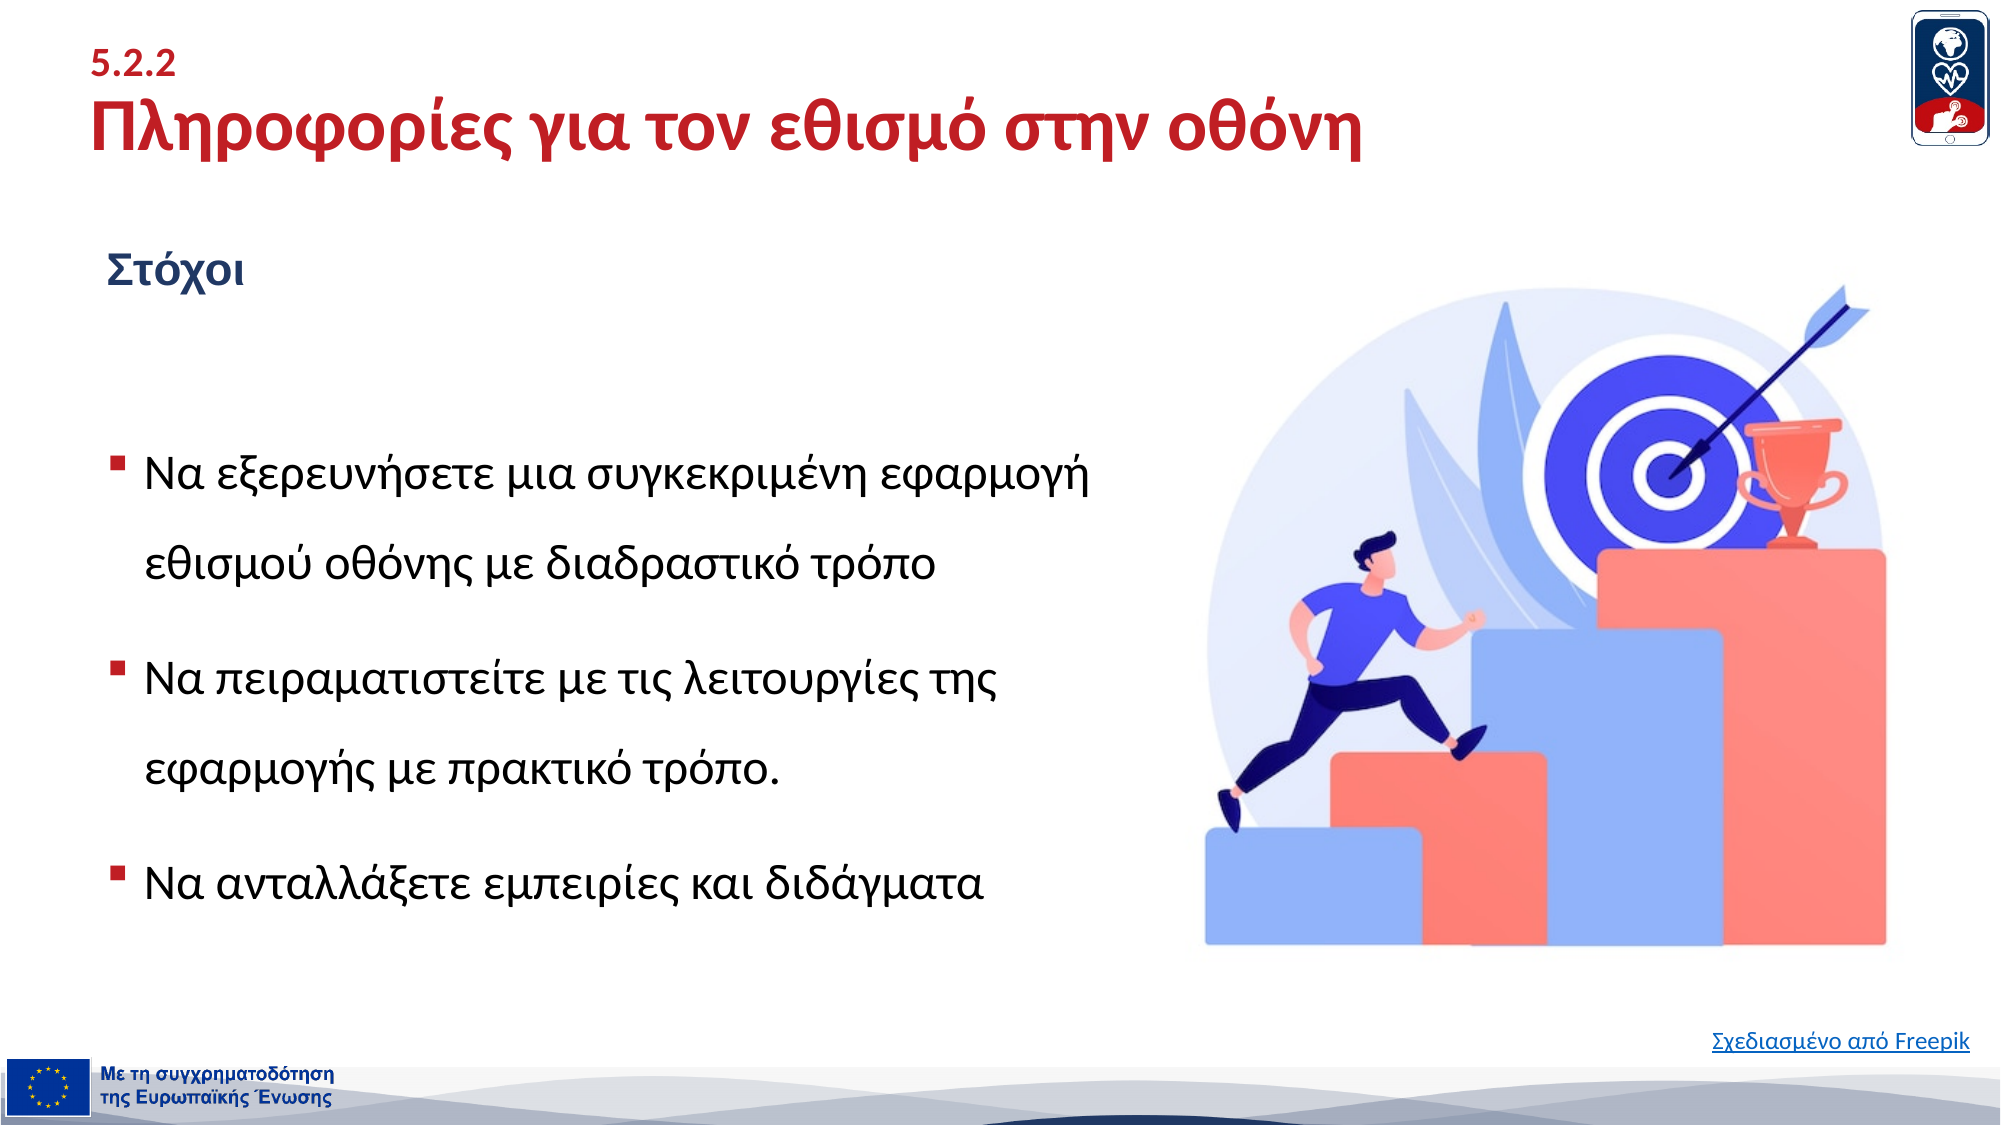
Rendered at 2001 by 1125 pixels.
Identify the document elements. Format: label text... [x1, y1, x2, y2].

title 5.2.2 Πληροφορίες για τον εθισμό στην οθόνη [75, 30, 1801, 178]
list Να εξερευνήσετε μια συγκεκριμένη εφαρμογή εθισμού οθόνης με διαδραστικό τρόπο Να πειραματιστείτε με τις λειτουργίες της εφαρμογής με πρακτικό τρόπο. Να ανταλλάξετε εμπειρίες και διδάγματα [91, 401, 1093, 971]
picture [1093, 177, 1999, 1054]
text_box Σχεδιασμένο από Freepik [984, 1016, 1985, 1062]
picture [1911, 10, 1990, 146]
picture [0, 1054, 2001, 1125]
list Στόχοι [91, 220, 938, 303]
